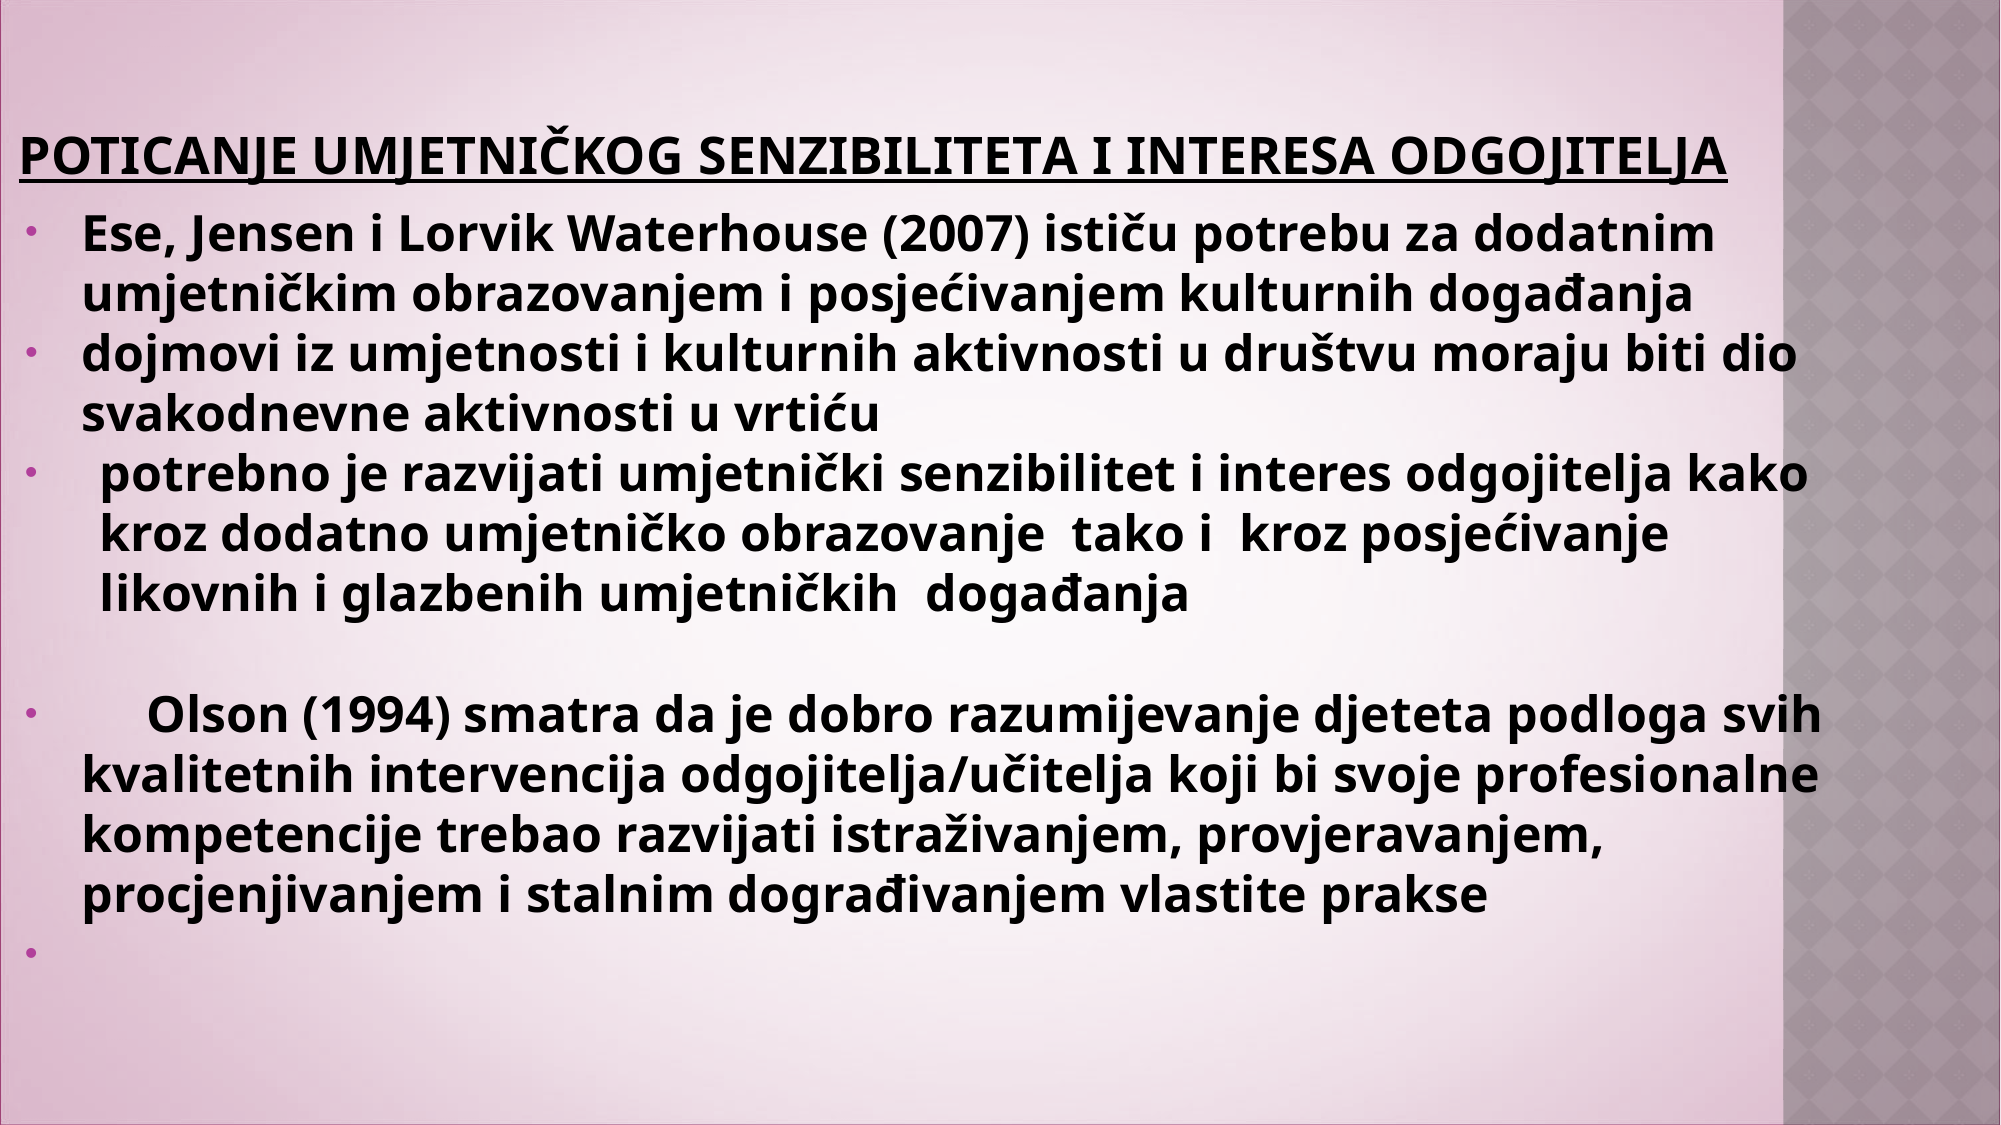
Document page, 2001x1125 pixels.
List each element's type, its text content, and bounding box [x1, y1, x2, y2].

title poticanje Umjetničkog senzibiliteta i interesa odgojitelja [0, 92, 1741, 189]
list Ese, Jensen i Lorvik Waterhouse (2007) ističu potrebu za dodatnim umjetničkim obrazovanjem i posjećivanjem kulturnih događanja dojmovi iz umjetnosti i kulturnih aktivnosti u društvu moraju biti dio svakodnevne aktivnosti u vrtiću potrebno je razvijati umjetnički senzibilitet i interes odgojitelja kako kroz dodatno umjetničko obrazovanje tako i kroz posjećivanje likovnih i glazbenih umjetničkih događanja Olson (1994) smatra da je dobro razumijevanje djeteta podloga svih kvalitetnih intervencija odgojitelja/učitelja koji bi svoje profesionalne kompetencije trebao razvijati istraživanjem, provjeravanjem, procjenjivanjem i stalnim dograđivanjem vlastite prakse [8, 192, 1901, 1006]
